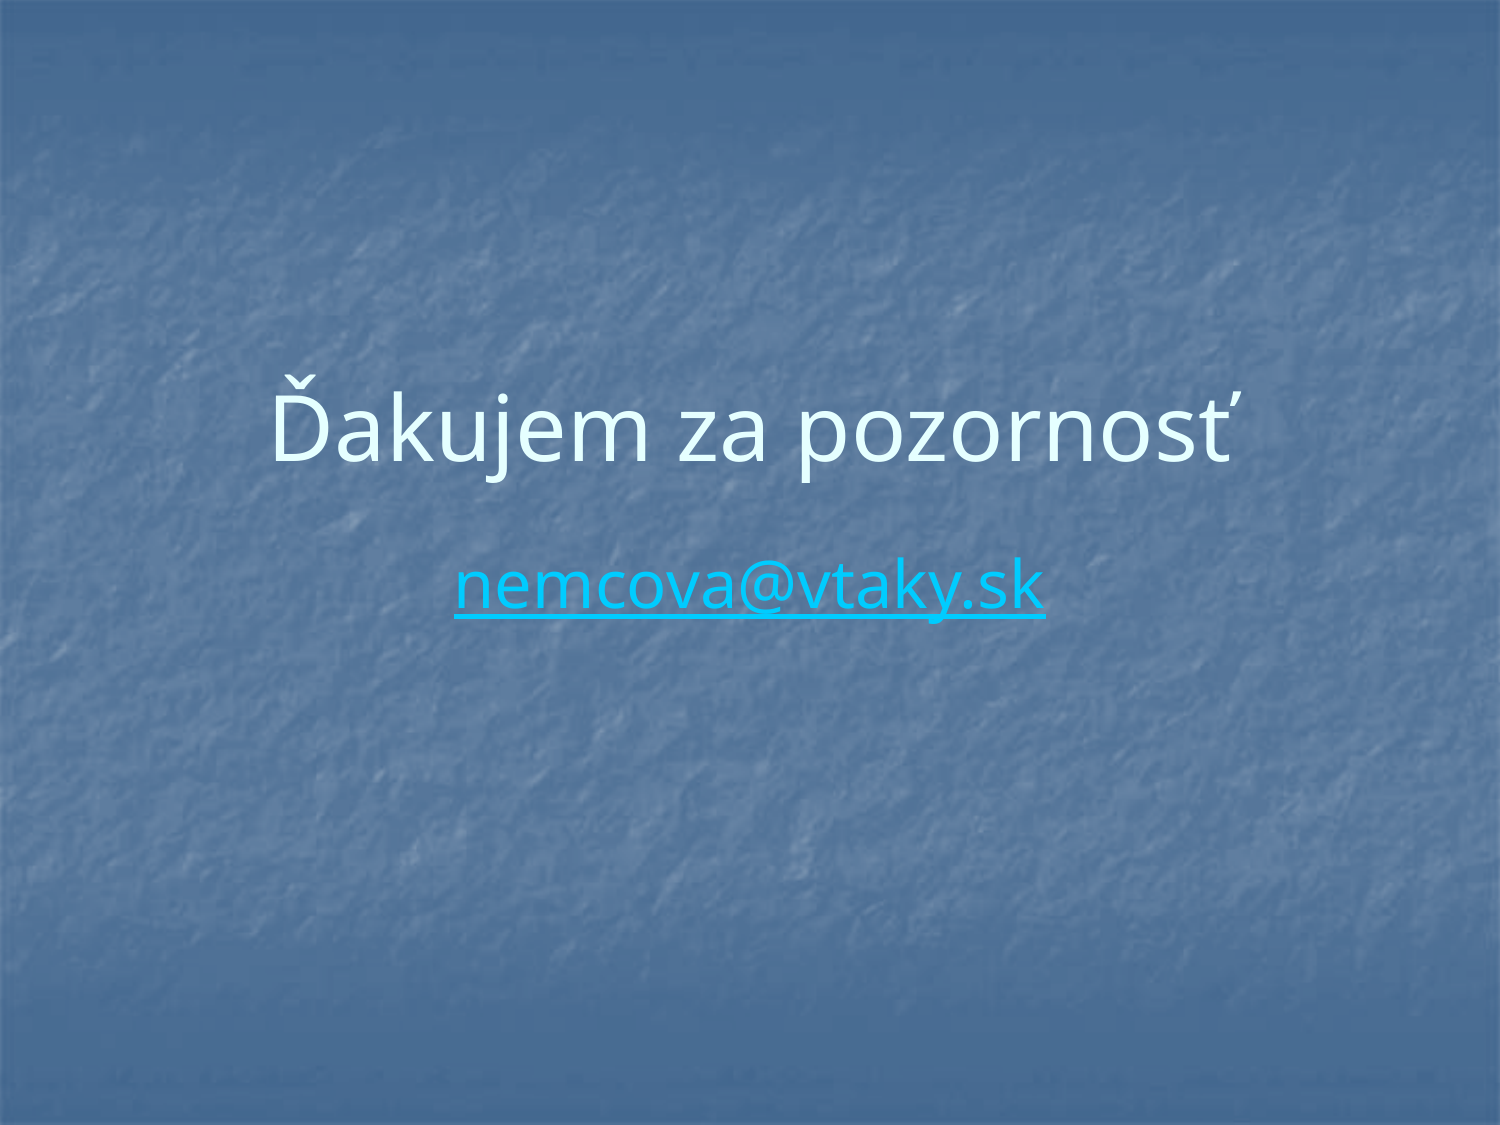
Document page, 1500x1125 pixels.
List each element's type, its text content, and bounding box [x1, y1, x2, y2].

subtitle nemcova@vtaky.sk [225, 534, 1275, 823]
title Ďakujem za pozornosť [112, 275, 1388, 575]
